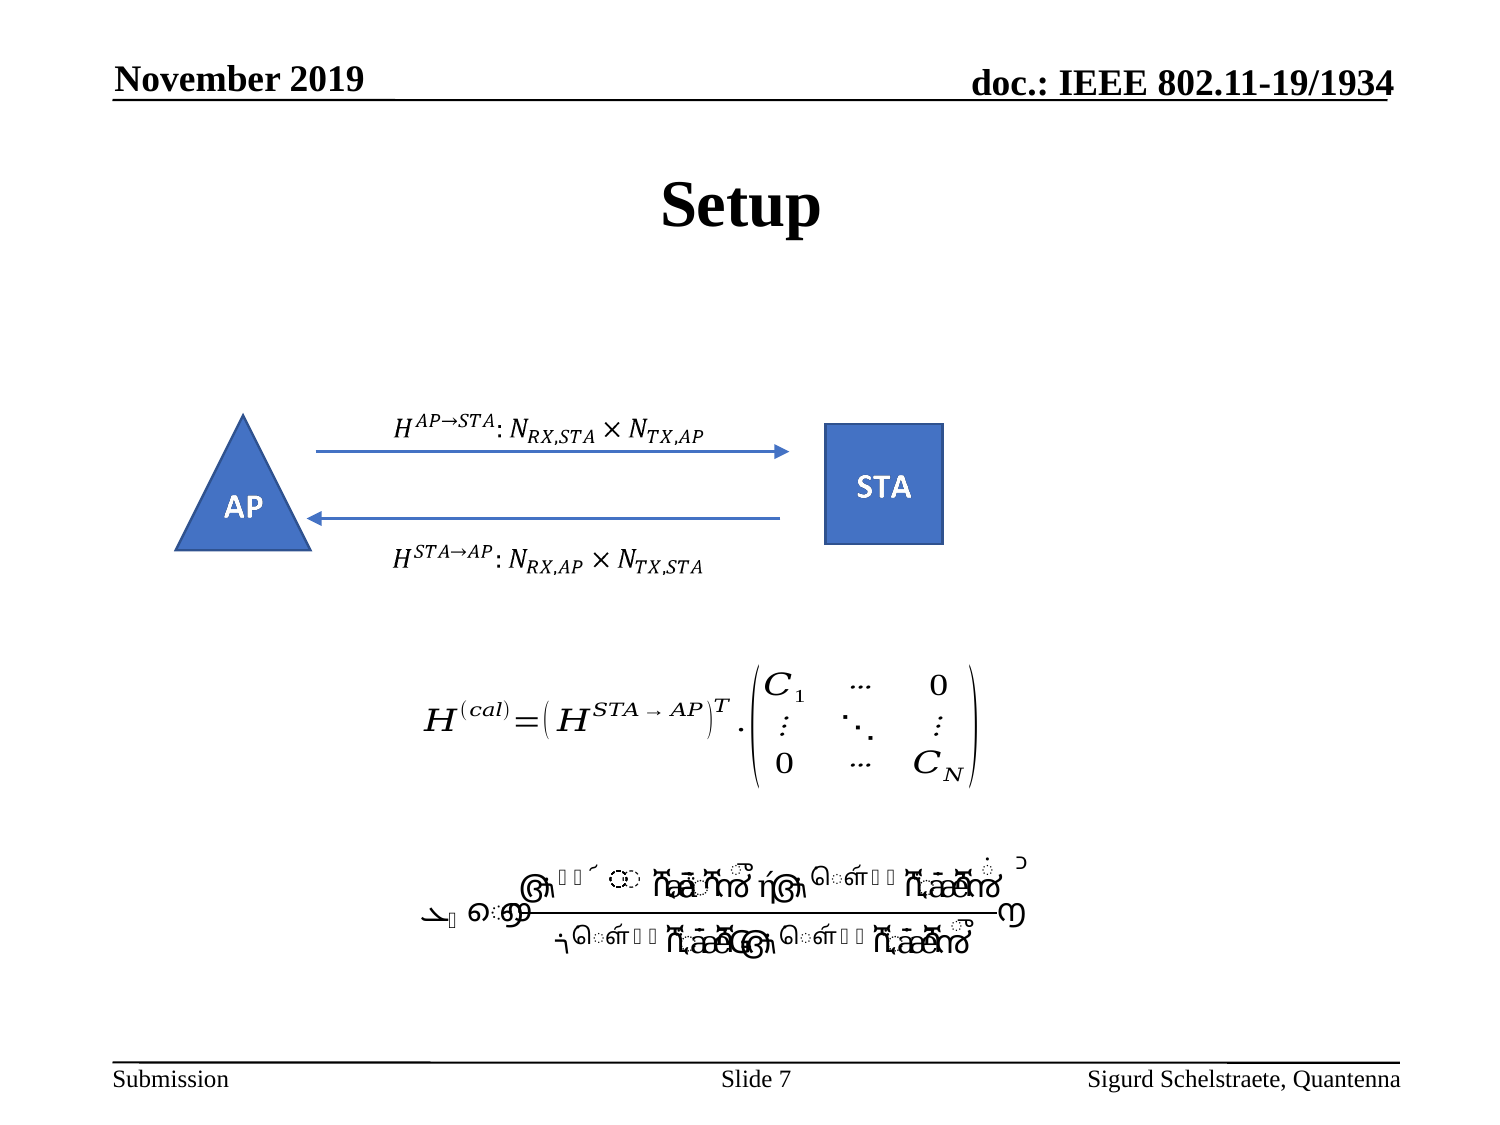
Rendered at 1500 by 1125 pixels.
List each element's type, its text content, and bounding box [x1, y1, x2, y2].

list [112, 324, 1388, 1000]
picture [62, 387, 1231, 624]
slide_number Slide 7 [712, 1061, 800, 1123]
picture [315, 853, 1144, 982]
title Setup [112, 112, 1388, 288]
footer Sigurd Schelstraete, Quantenna [878, 1061, 1402, 1093]
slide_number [114, 54, 423, 100]
